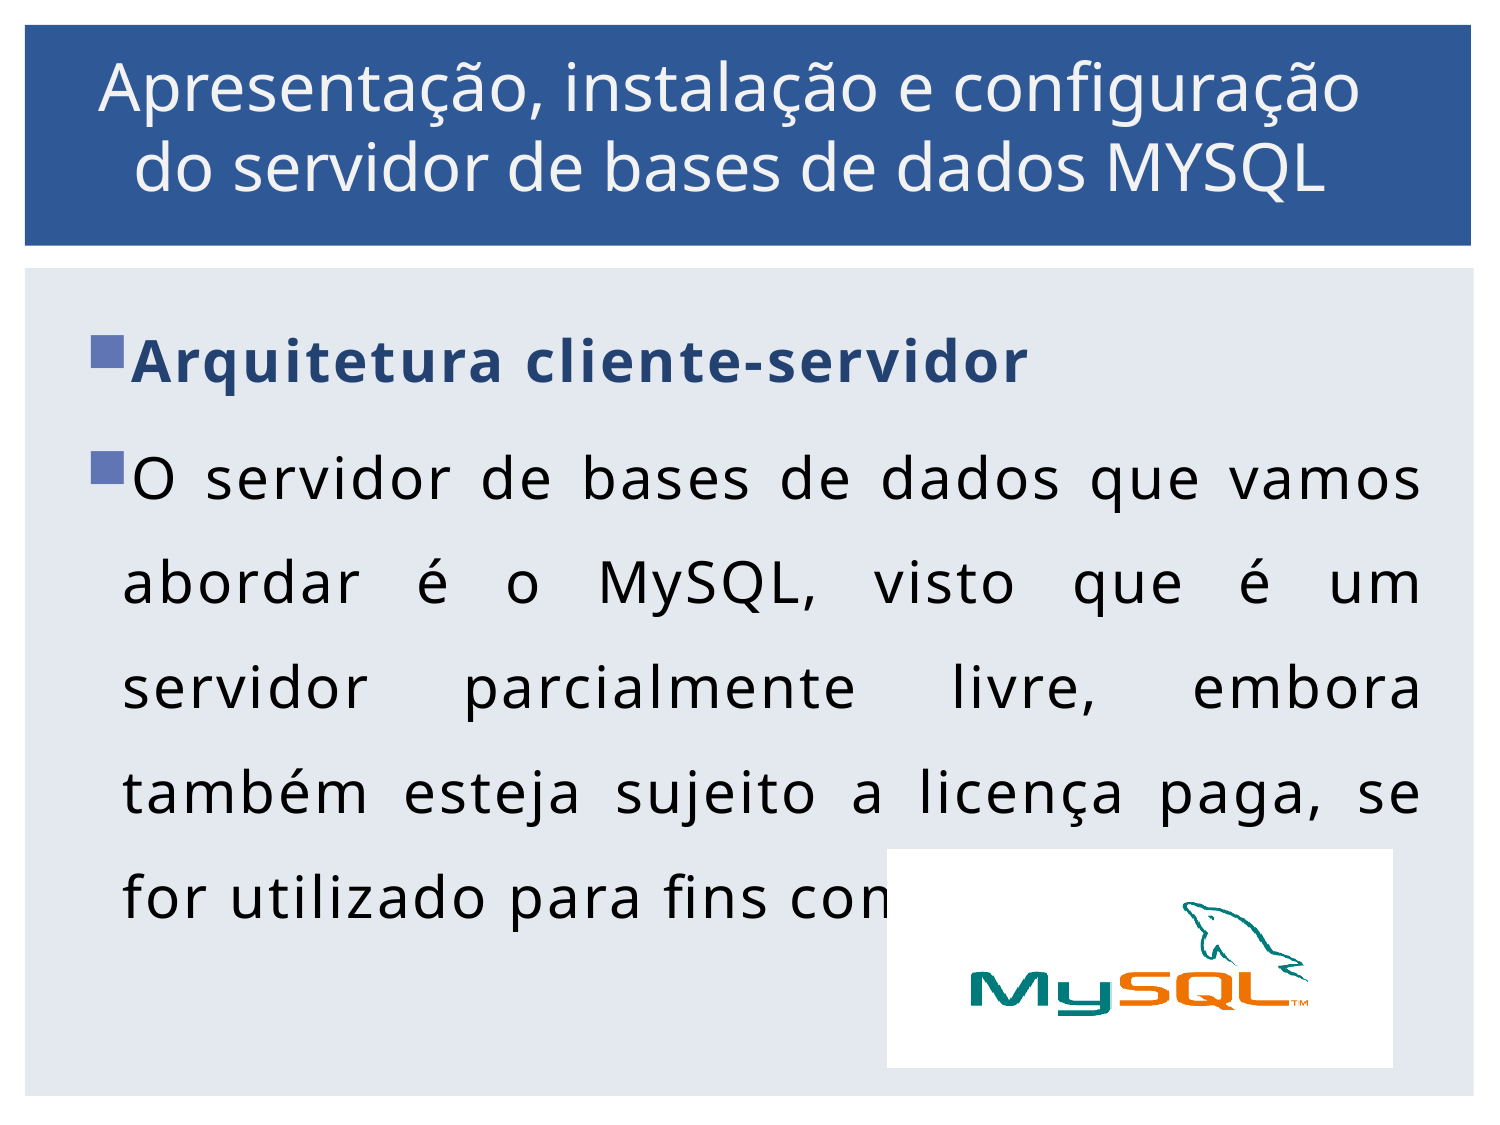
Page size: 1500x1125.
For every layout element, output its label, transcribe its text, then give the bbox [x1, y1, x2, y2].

picture [887, 849, 1393, 1068]
list Arquitetura cliente-servidor O servidor de bases de dados que vamos abordar é o MySQL, visto que é um servidor parcialmente livre, embora também esteja sujeito a licença paga, se for utilizado para fins comerciais. [62, 281, 1442, 1005]
text_box Apresentação, instalação e configuração do servidor de bases de dados MYSQL [49, 37, 1413, 213]
